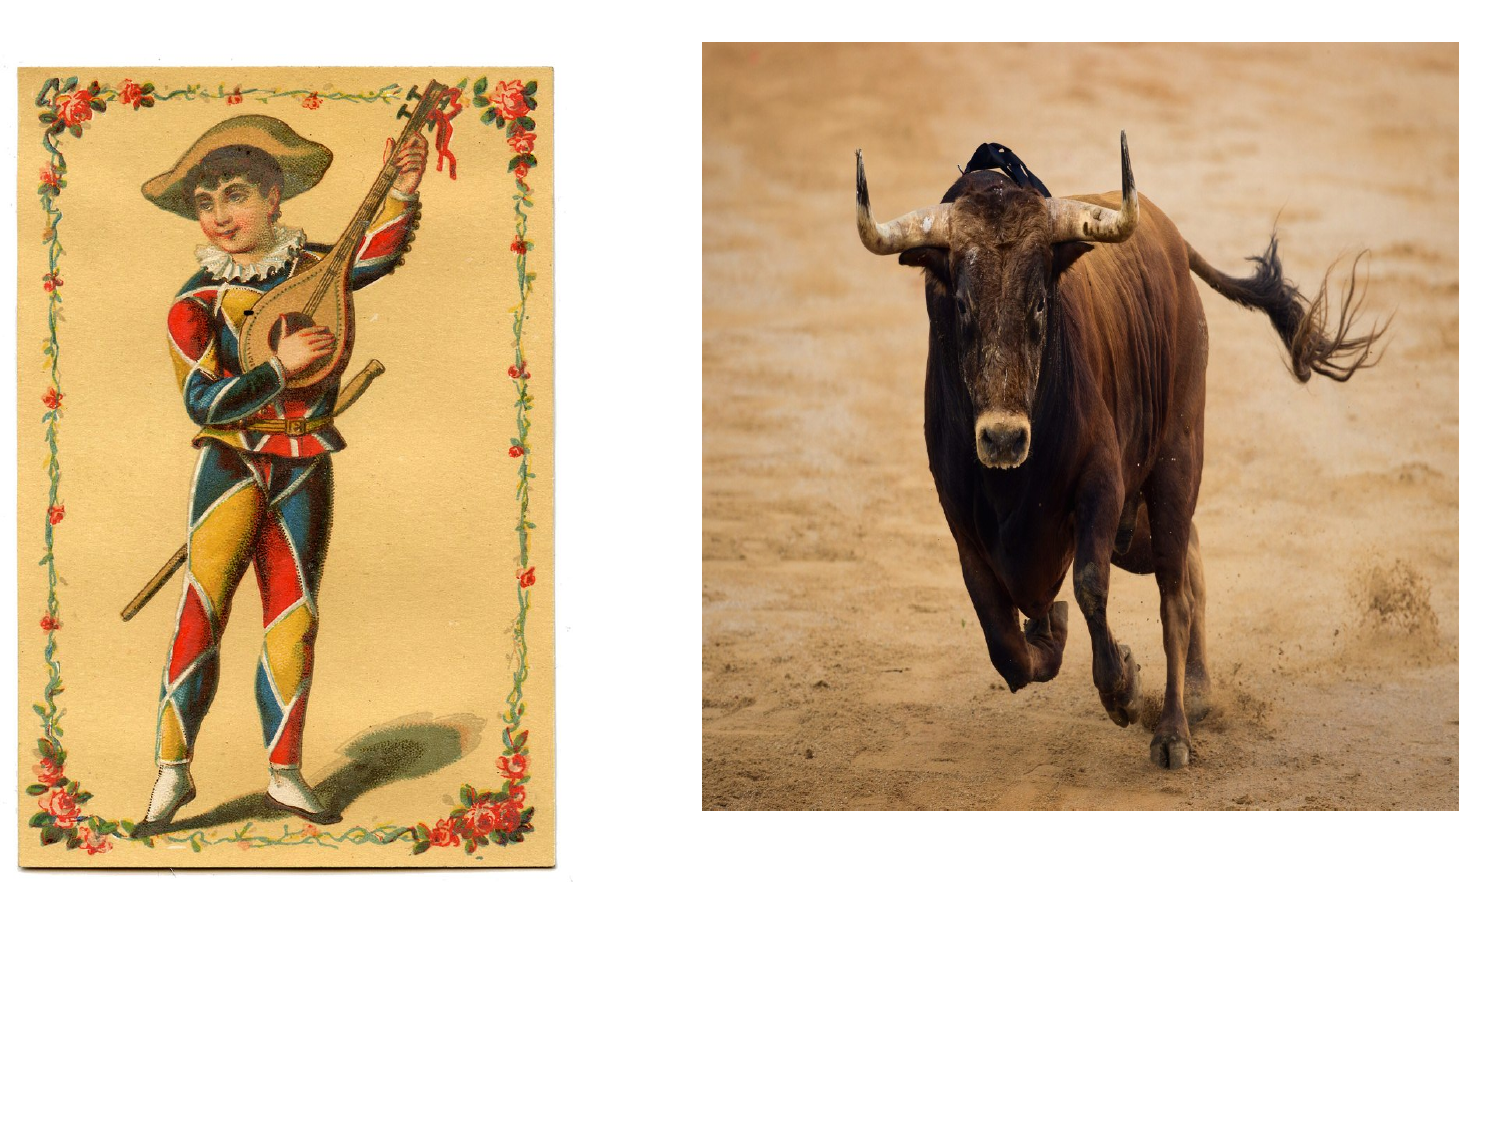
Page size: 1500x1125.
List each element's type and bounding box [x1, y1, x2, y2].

picture [0, 54, 573, 882]
picture [702, 42, 1459, 811]
